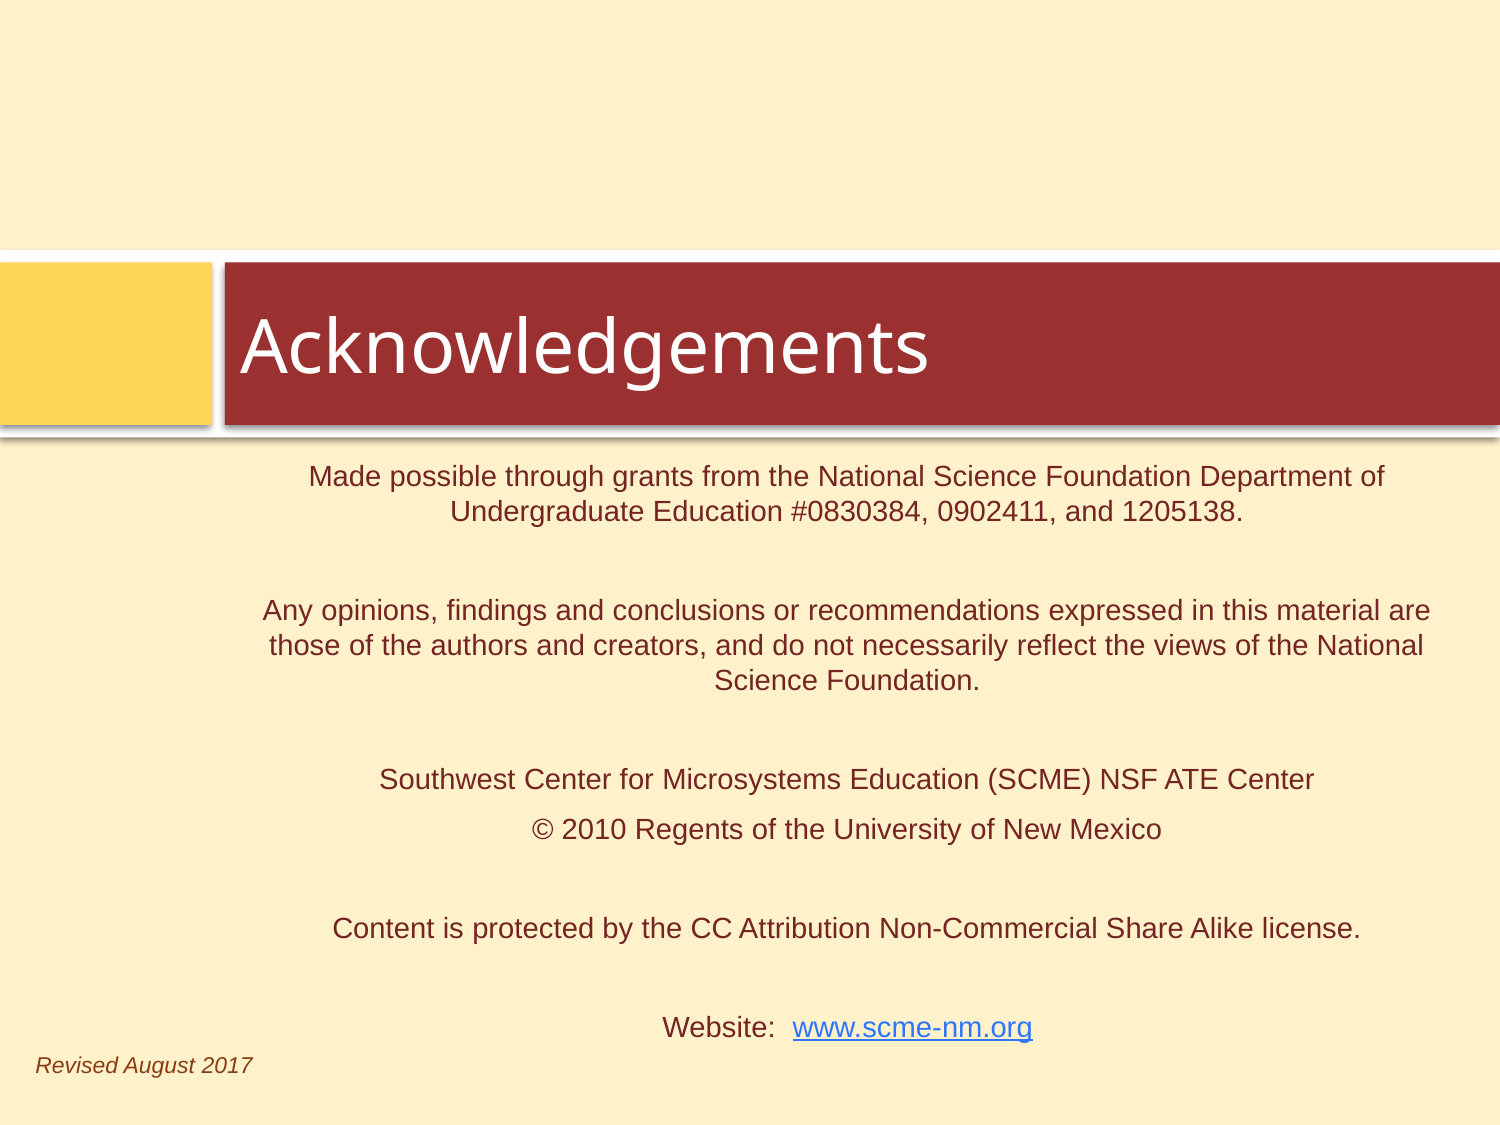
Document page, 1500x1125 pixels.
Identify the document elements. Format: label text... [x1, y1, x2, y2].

title Acknowledgements [225, 262, 1475, 425]
list Made possible through grants from the National Science Foundation Department of Undergraduate Education #0830384, 0902411, and 1205138. Any opinions, findings and conclusions or recommendations expressed in this material are those of the authors and creators, and do not necessarily reflect the views of the National Science Foundation. Southwest Center for Microsystems Education (SCME) NSF ATE Center © 2010 Regents of the University of New Mexico Content is protected by the CC Attribution Non-Commercial Share Alike license. Website: www.scme-nm.org [225, 450, 1471, 1091]
text_box Revised August 2017 [20, 1043, 268, 1086]
